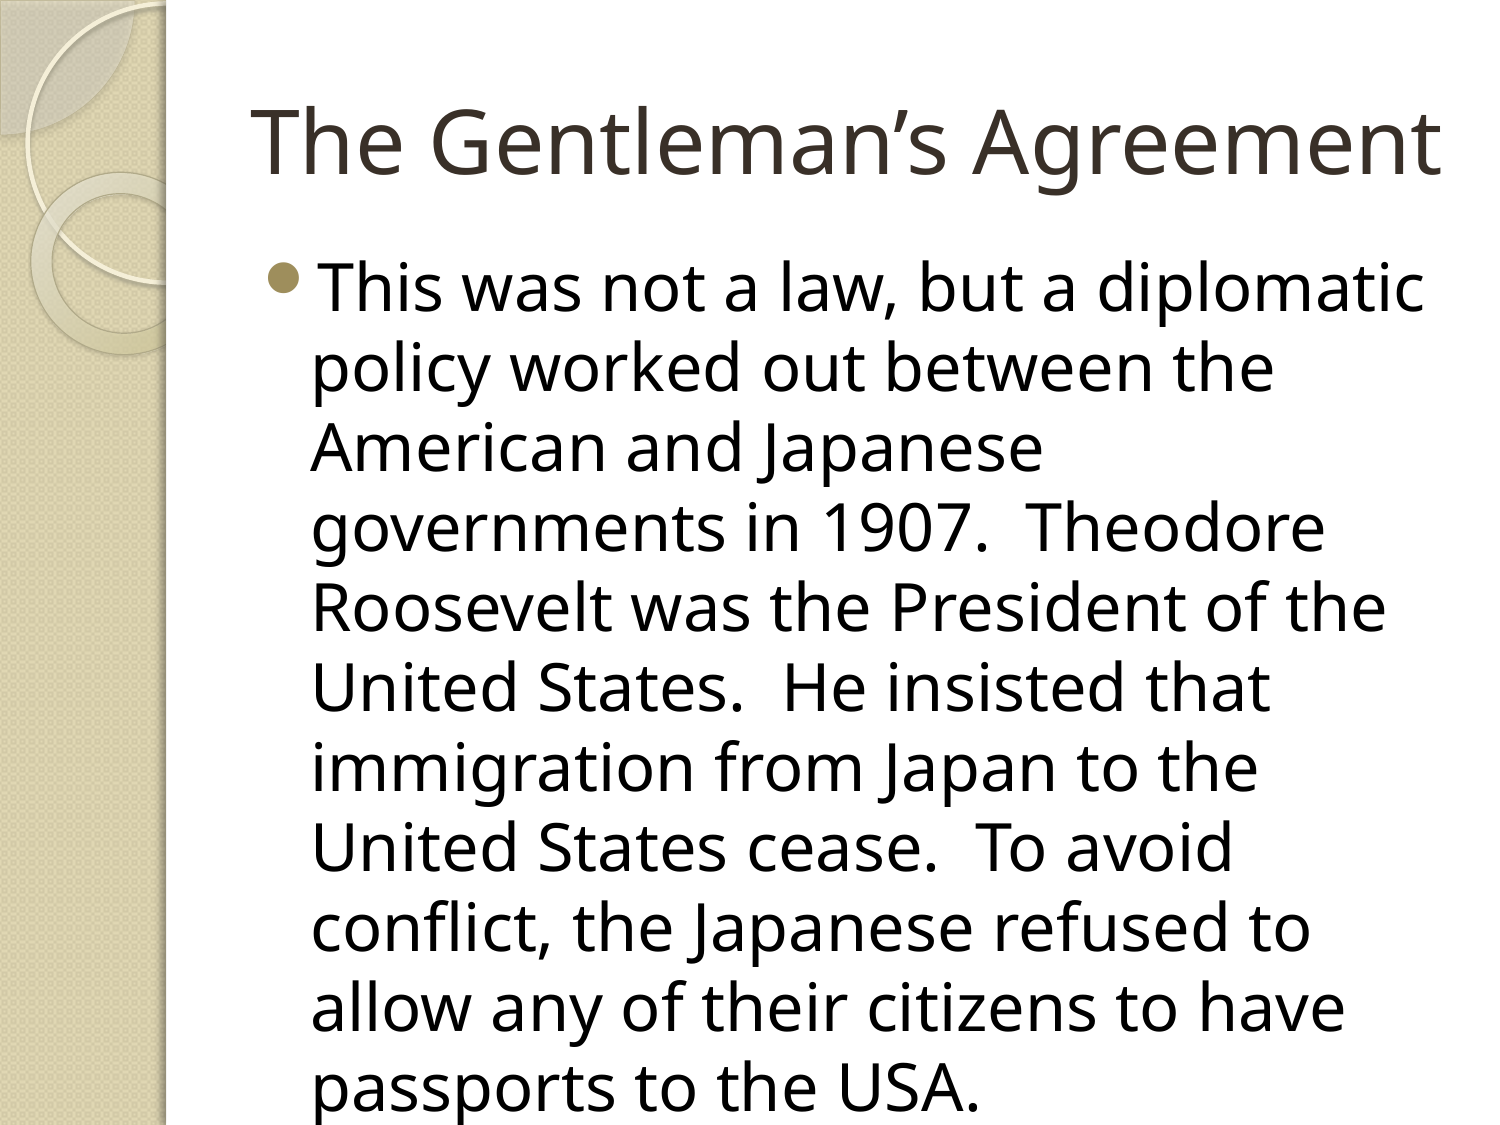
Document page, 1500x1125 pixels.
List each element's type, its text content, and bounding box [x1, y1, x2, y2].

list This was not a law, but a diplomatic policy worked out between the American and Japanese governments in 1907. Theodore Roosevelt was the President of the United States. He insisted that immigration from Japan to the United States cease. To avoid conflict, the Japanese refused to allow any of their citizens to have passports to the USA. [235, 237, 1466, 1025]
title The Gentleman’s Agreement [235, 45, 1466, 233]
